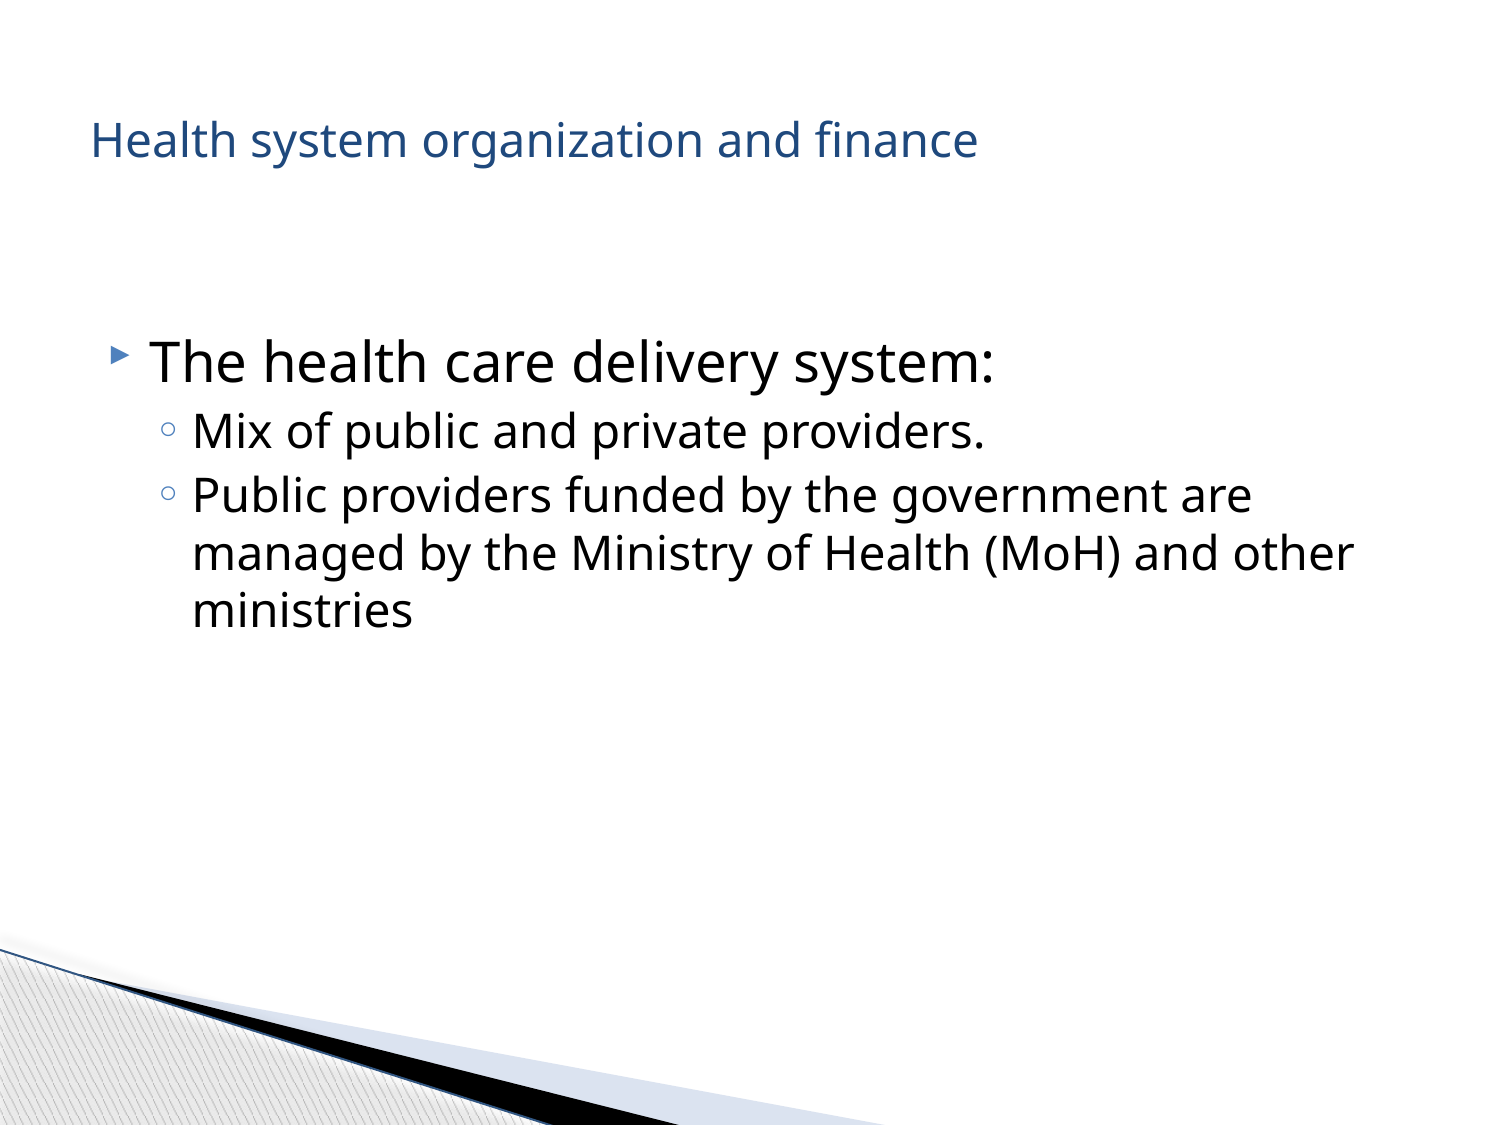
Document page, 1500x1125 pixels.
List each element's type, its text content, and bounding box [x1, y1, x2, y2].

title Health system organization and finance [75, 45, 1425, 233]
list The health care delivery system: Mix of public and private providers. Public providers funded by the government are managed by the Ministry of Health (MoH) and other ministries [75, 243, 1425, 986]
